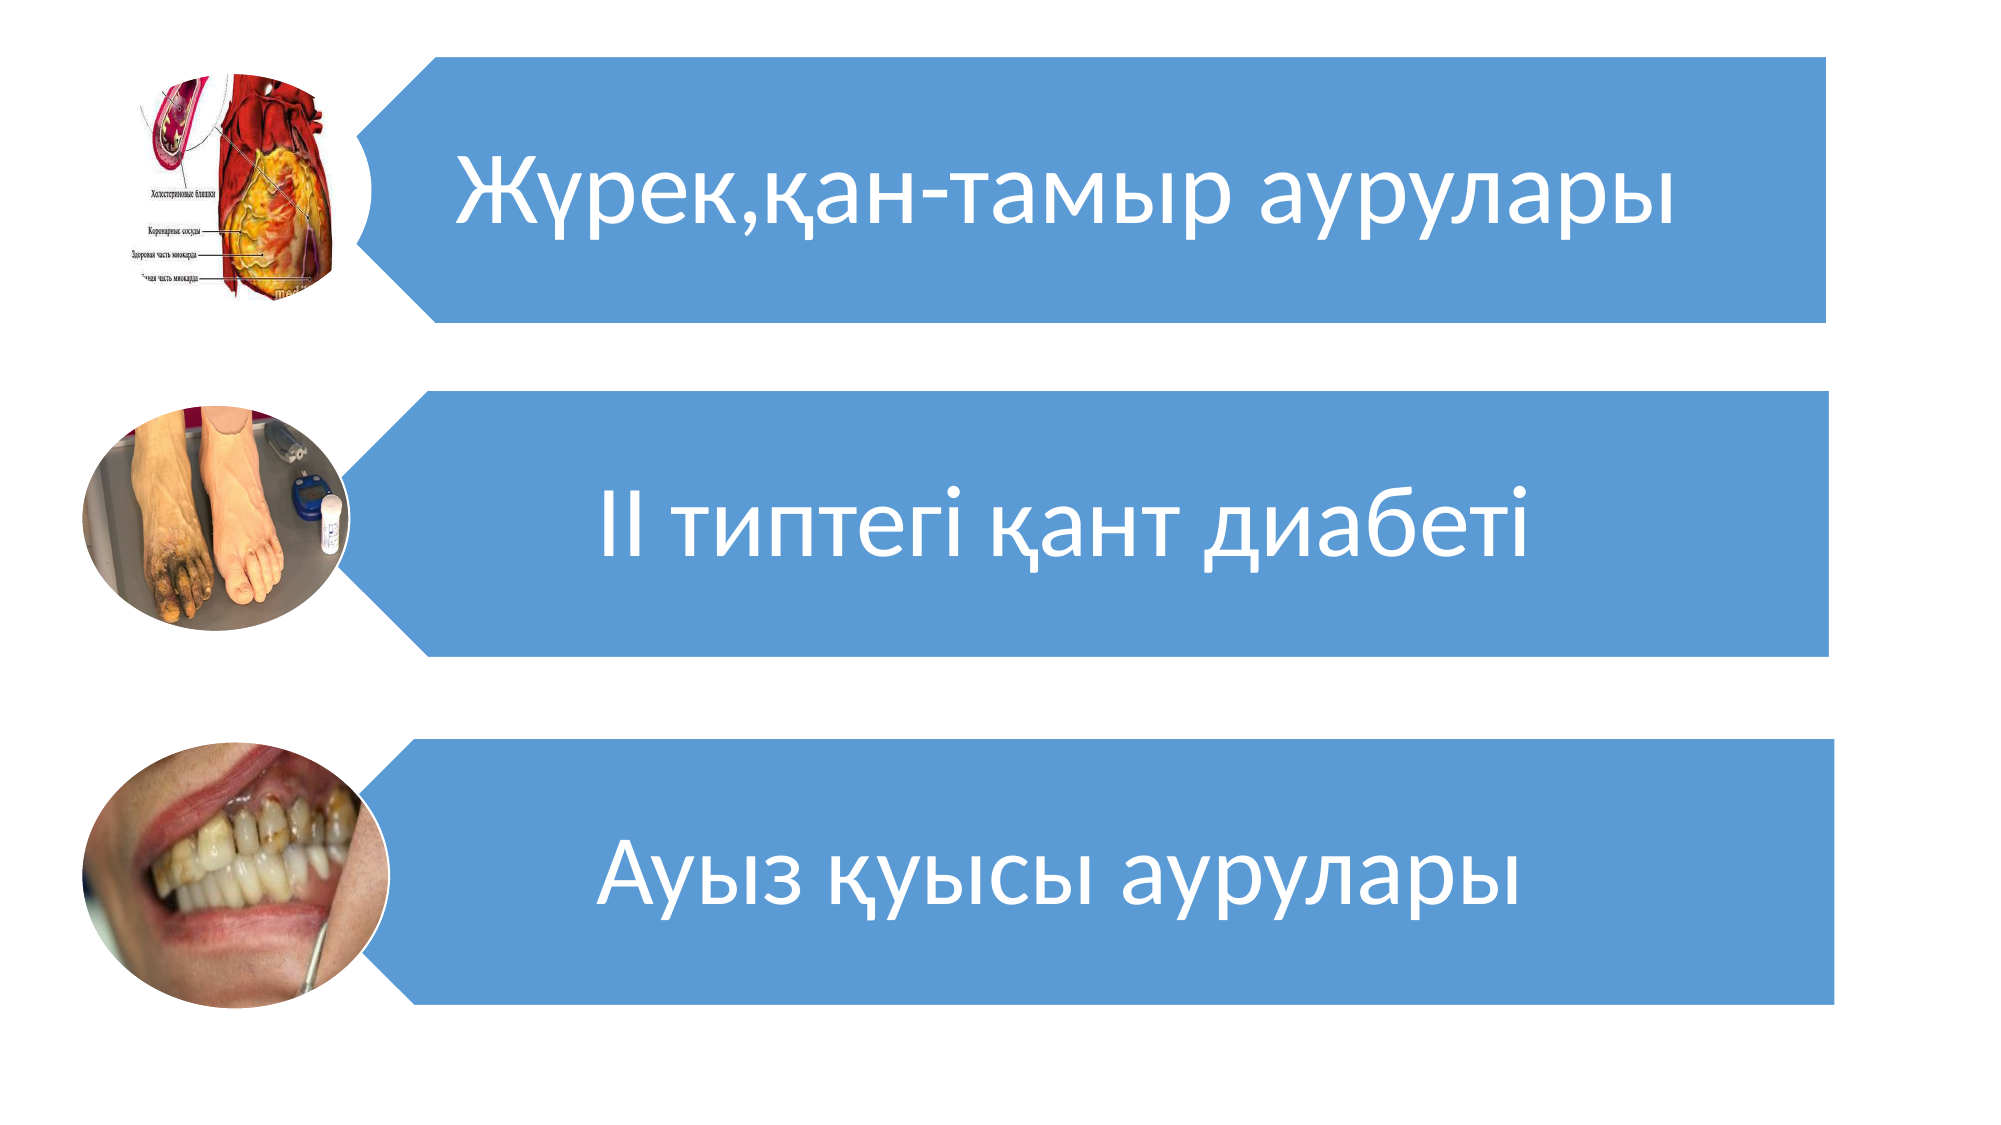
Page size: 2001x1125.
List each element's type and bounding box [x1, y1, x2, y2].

list [81, 48, 1863, 1014]
